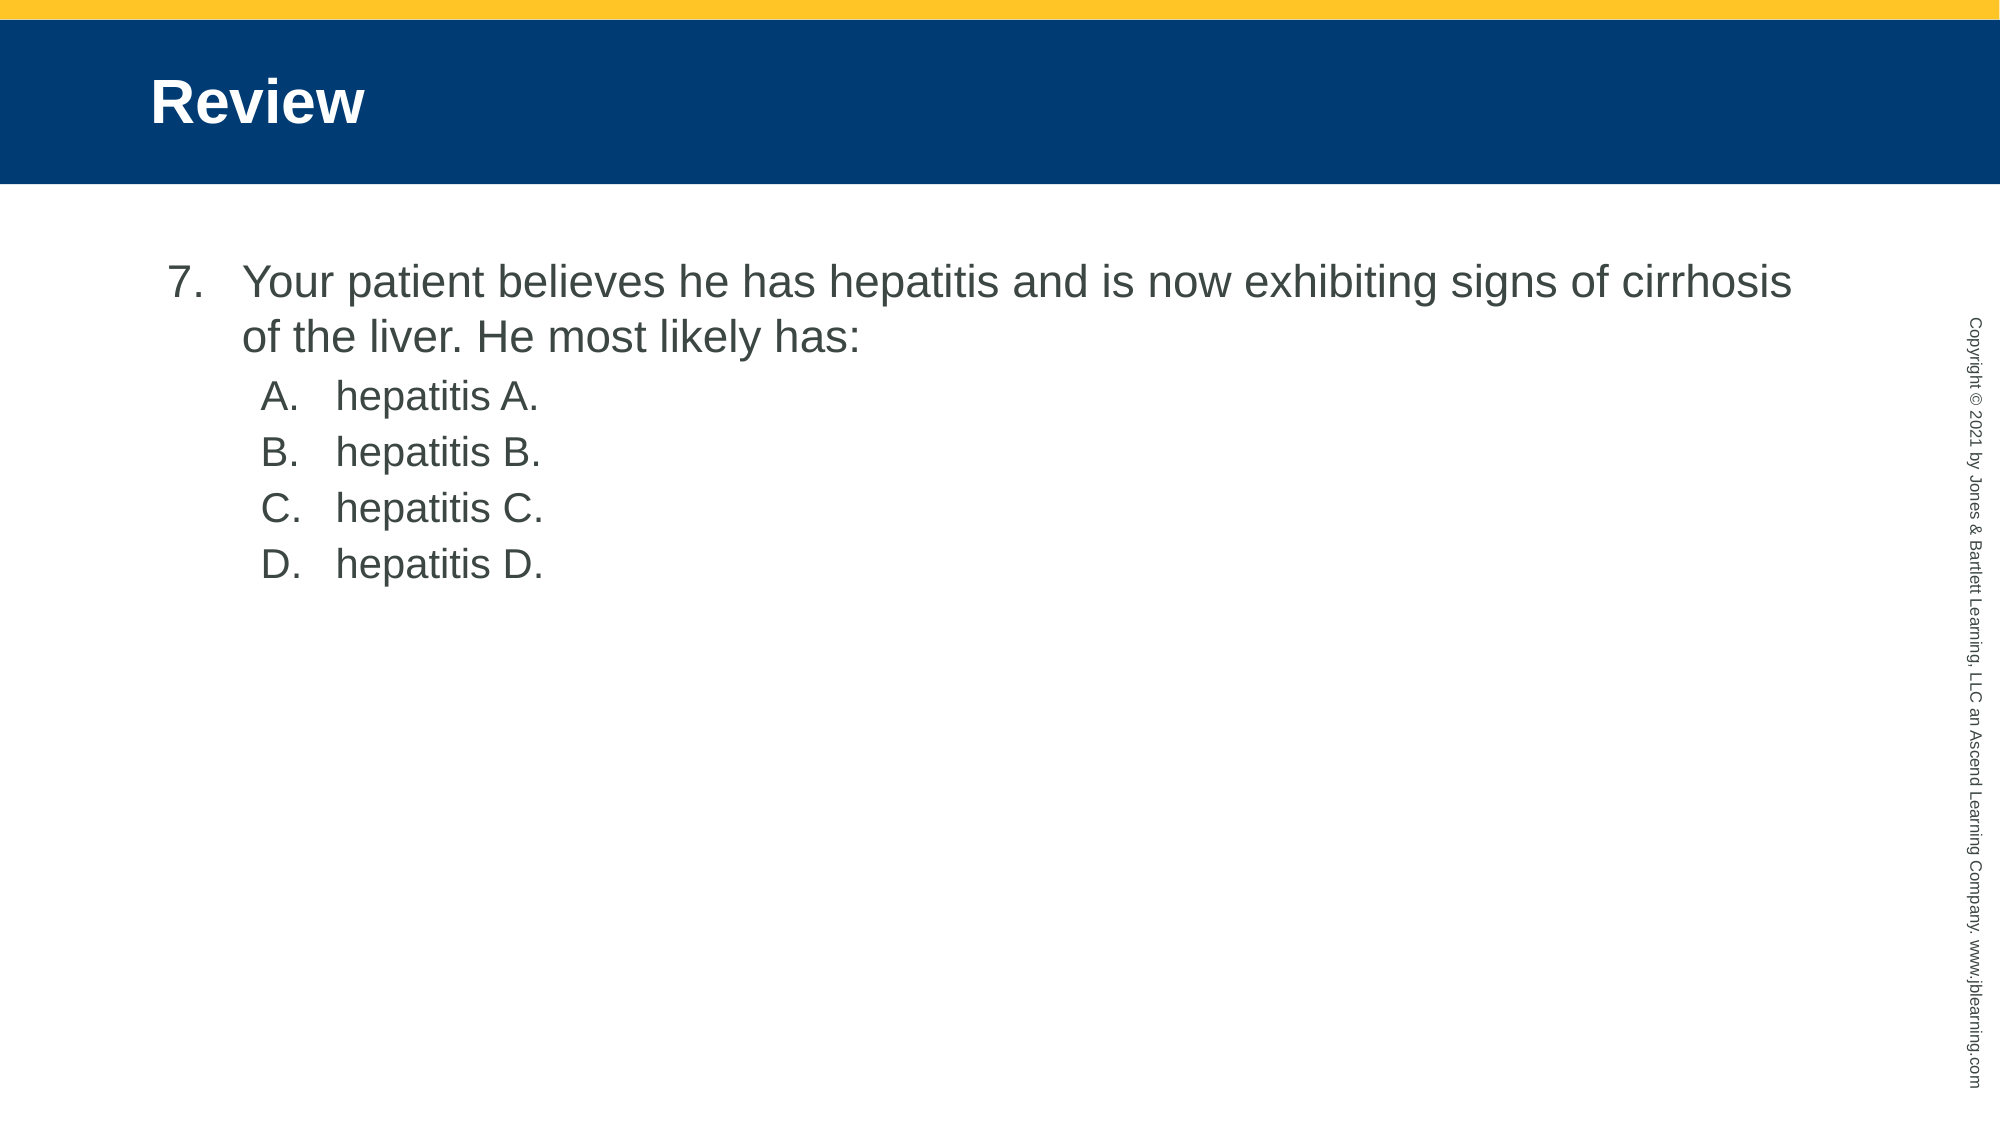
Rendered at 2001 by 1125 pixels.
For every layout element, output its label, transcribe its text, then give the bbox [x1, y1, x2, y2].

title Review [0, 19, 2000, 185]
list Your patient believes he has hepatitis and is now exhibiting signs of cirrhosis of the liver. He most likely has: hepatitis A. hepatitis B. hepatitis C. hepatitis D. [151, 244, 1840, 1016]
